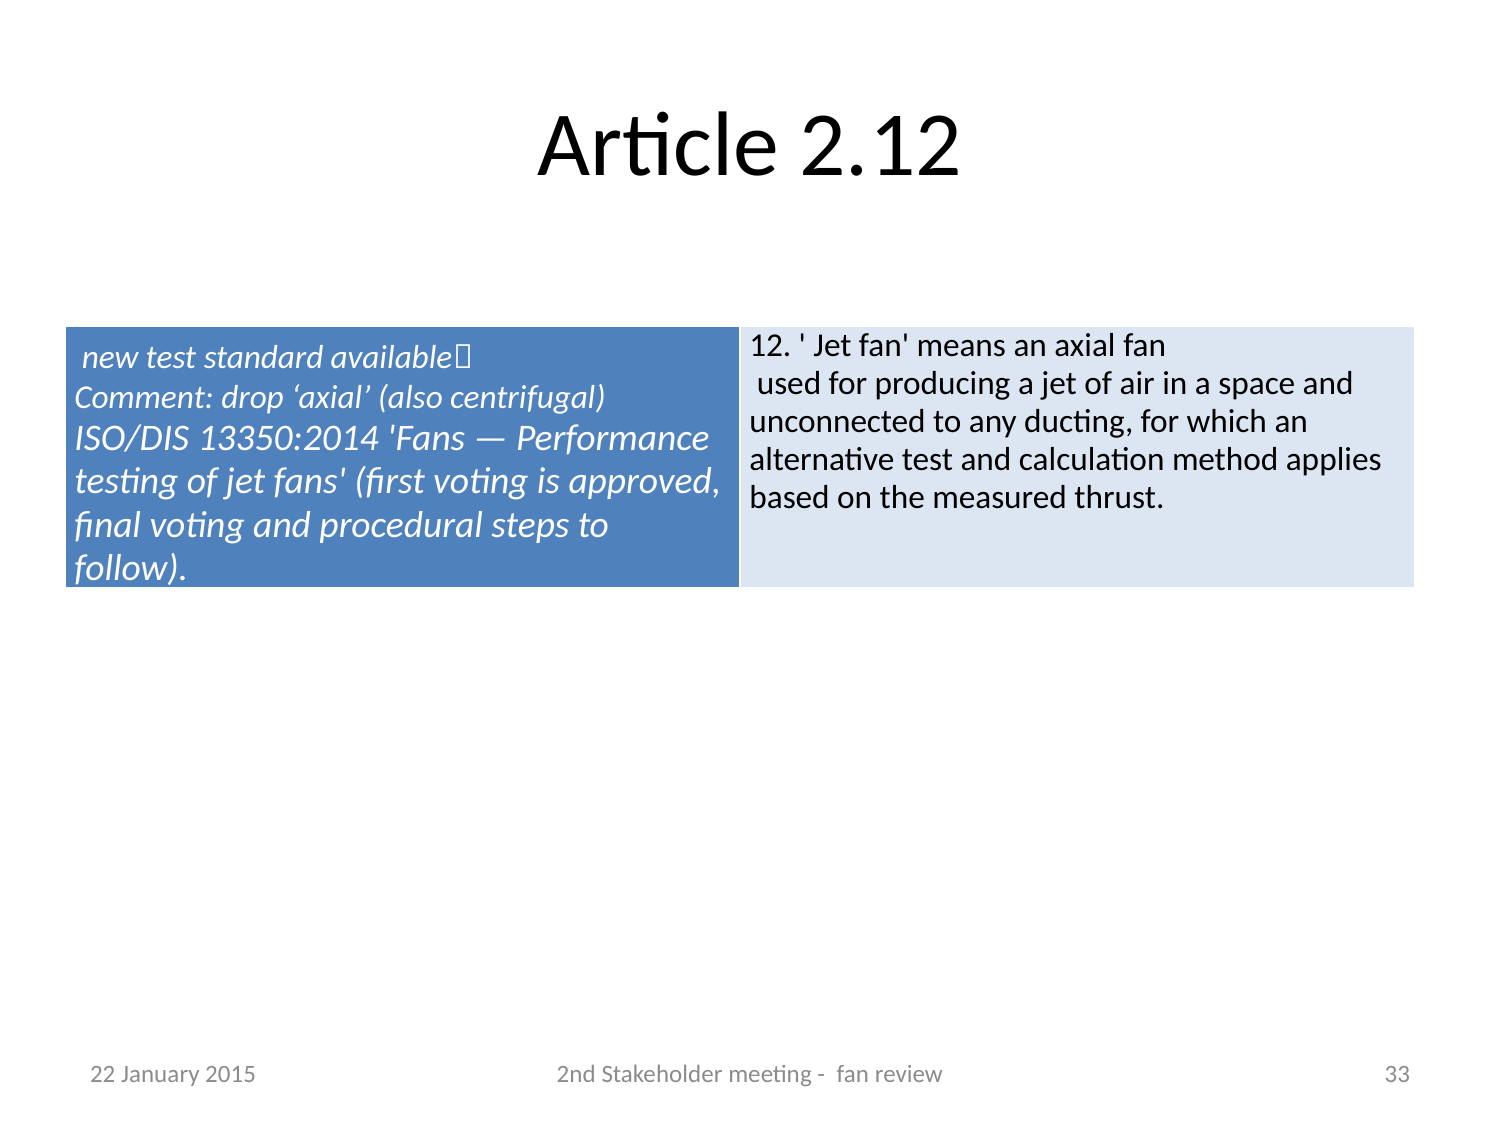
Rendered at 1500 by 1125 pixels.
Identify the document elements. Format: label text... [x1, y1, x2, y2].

table_header 12. ' Jet fan' means an axial fan used for producing a jet of air in a space and unconnected to any ducting, for which an alternative test and calculation method applies based on the measured thrust. [741, 327, 1414, 587]
footer 2nd Stakeholder meeting - fan review [512, 1042, 988, 1103]
table_header new test standard available Comment: drop ‘axial’ (also centrifugal) ISO/DIS 13350:2014 'Fans — Performance testing of jet fans' (first voting is approved, final voting and procedural steps to follow). [66, 327, 739, 587]
slide_number 33 [1074, 1042, 1425, 1103]
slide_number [75, 1042, 425, 1103]
title Article 2.12 [75, 45, 1425, 233]
